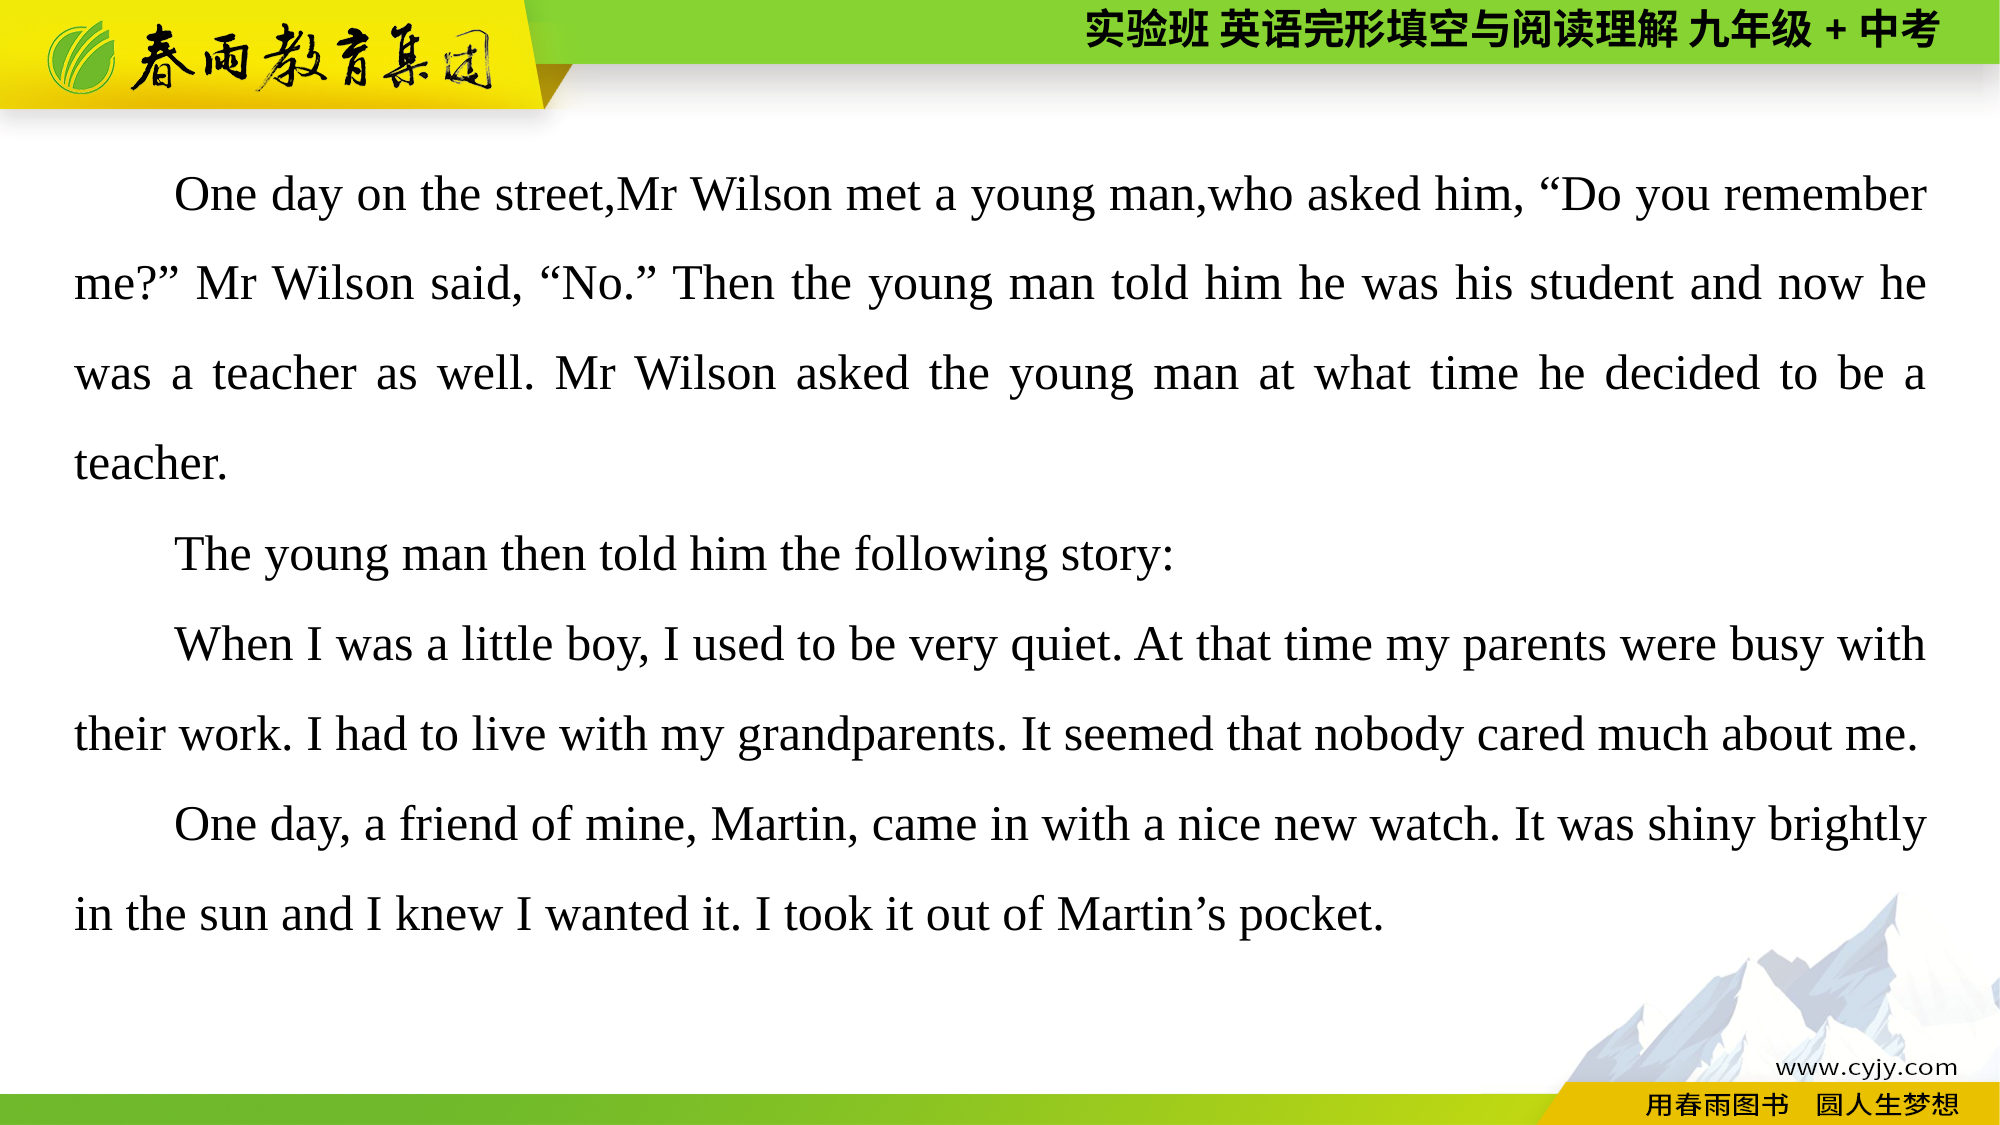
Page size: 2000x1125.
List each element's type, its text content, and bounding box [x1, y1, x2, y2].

list One day on the street,Mr Wilson met a young man,who asked him, “Do you remember me?” Mr Wilson said, “No.” Then the young man told him he was his student and now he was a teacher as well. Mr Wilson asked the young man at what time he decided to be a teacher. The young man then told him the following story: When I was a little boy, I used to be very quiet. At that time my parents were busy with their work. I had to live with my grandparents. It seemed that nobody cared much about me. One day, a friend of mine, Martin, came in with a nice new watch. It was shiny brightly in the sun and I knew I wanted it. I took it out of Martin’s pocket. [59, 122, 1944, 956]
picture [0, 0, 2000, 1125]
